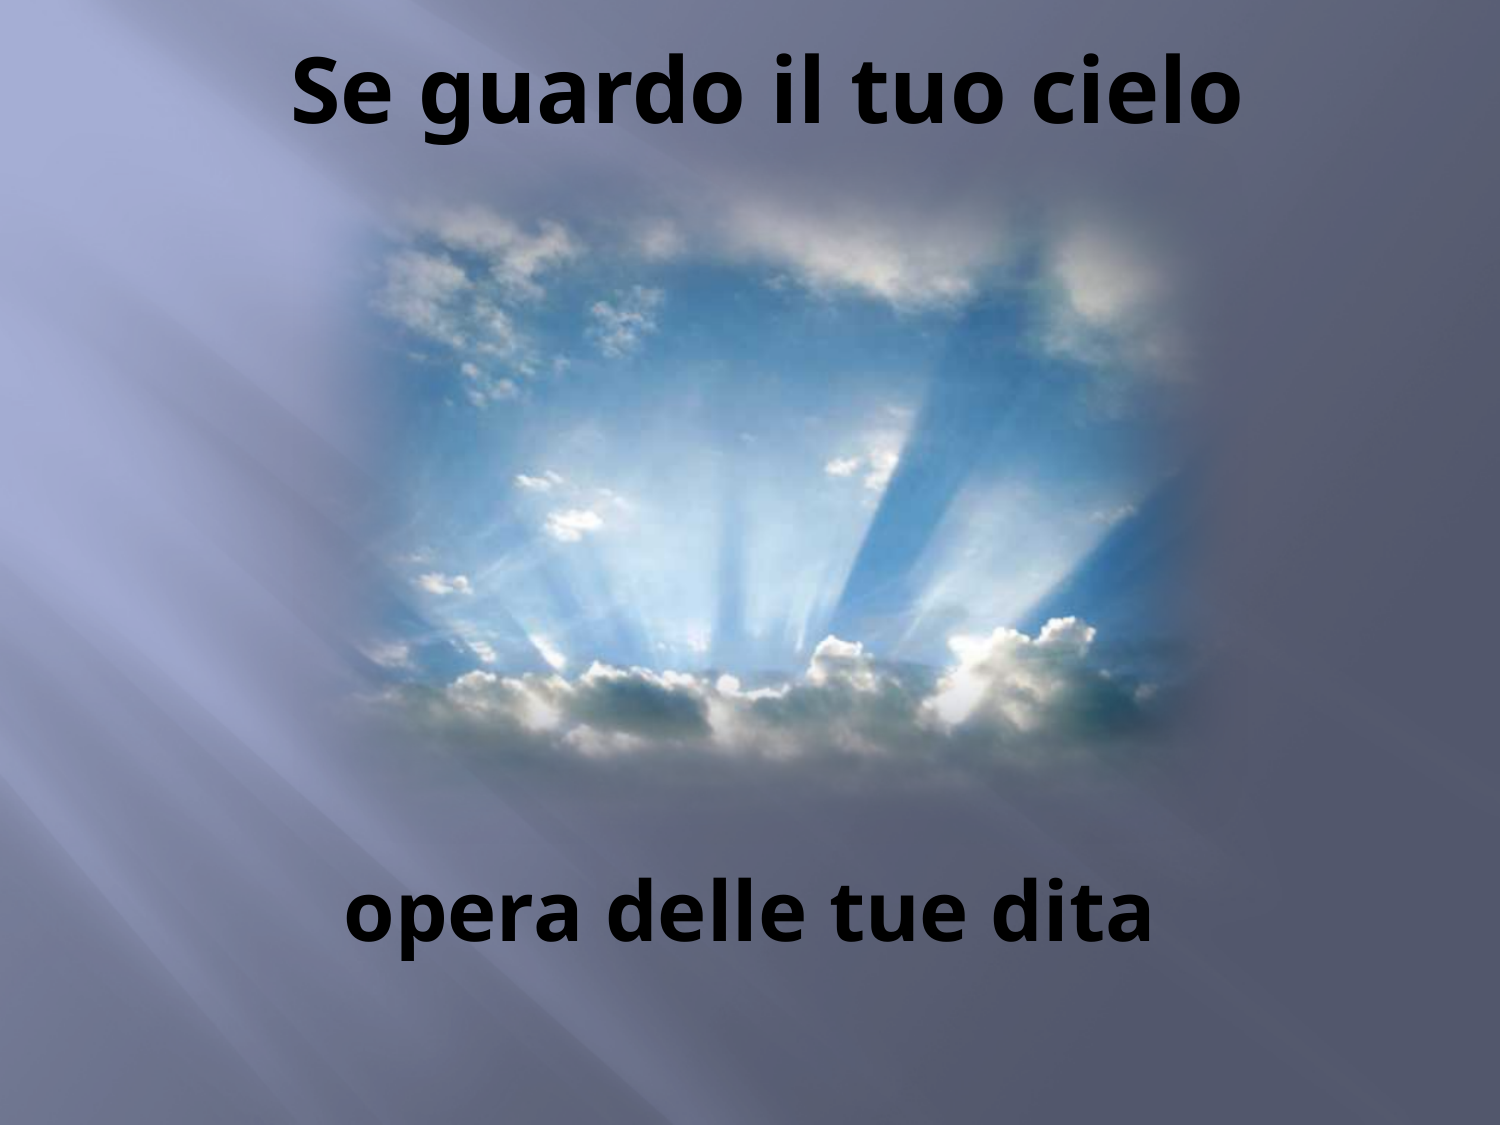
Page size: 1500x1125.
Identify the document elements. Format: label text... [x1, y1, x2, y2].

picture [288, 125, 1253, 848]
text_box Se guardo il tuo cielo [53, 24, 1483, 150]
text_box opera delle tue dita [0, 716, 1500, 1046]
